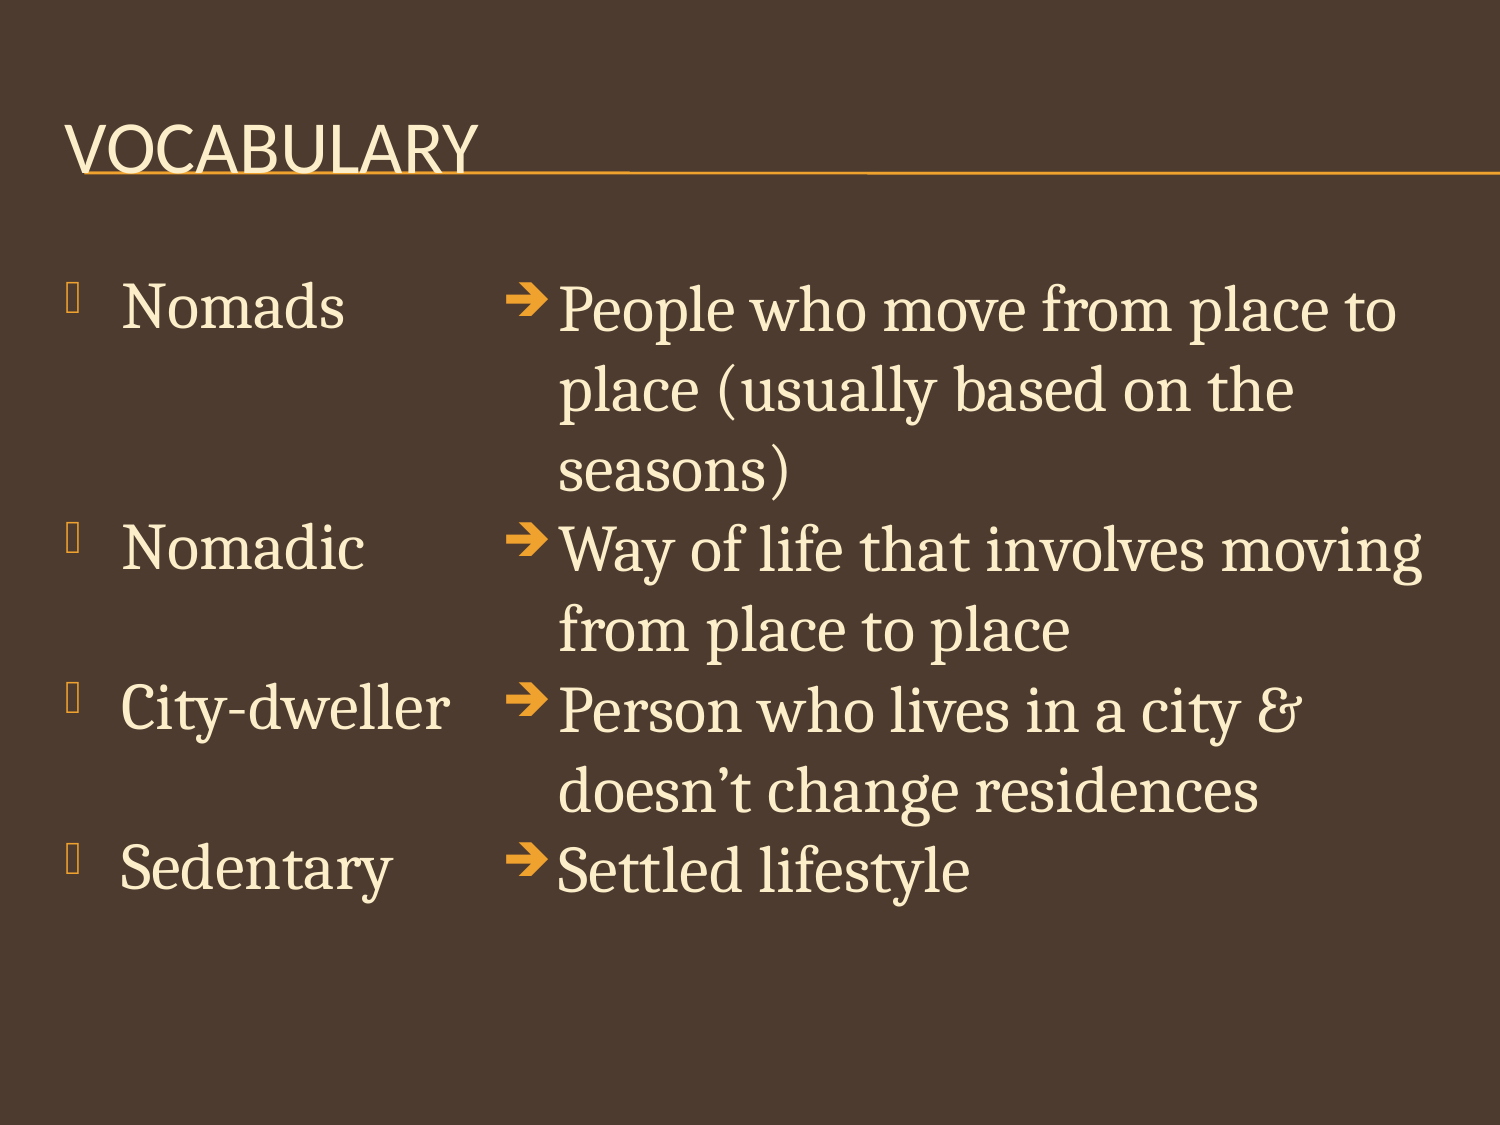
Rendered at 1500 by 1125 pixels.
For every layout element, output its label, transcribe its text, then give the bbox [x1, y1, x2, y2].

title Vocabulary [50, 75, 1475, 213]
list Nomads Nomadic City-dweller Sedentary [50, 254, 538, 1088]
text_box People who move from place to place (usually based on the seasons) Way of life that involves moving from place to place Person who lives in a city & doesn’t change residences Settled lifestyle [487, 257, 1450, 1000]
